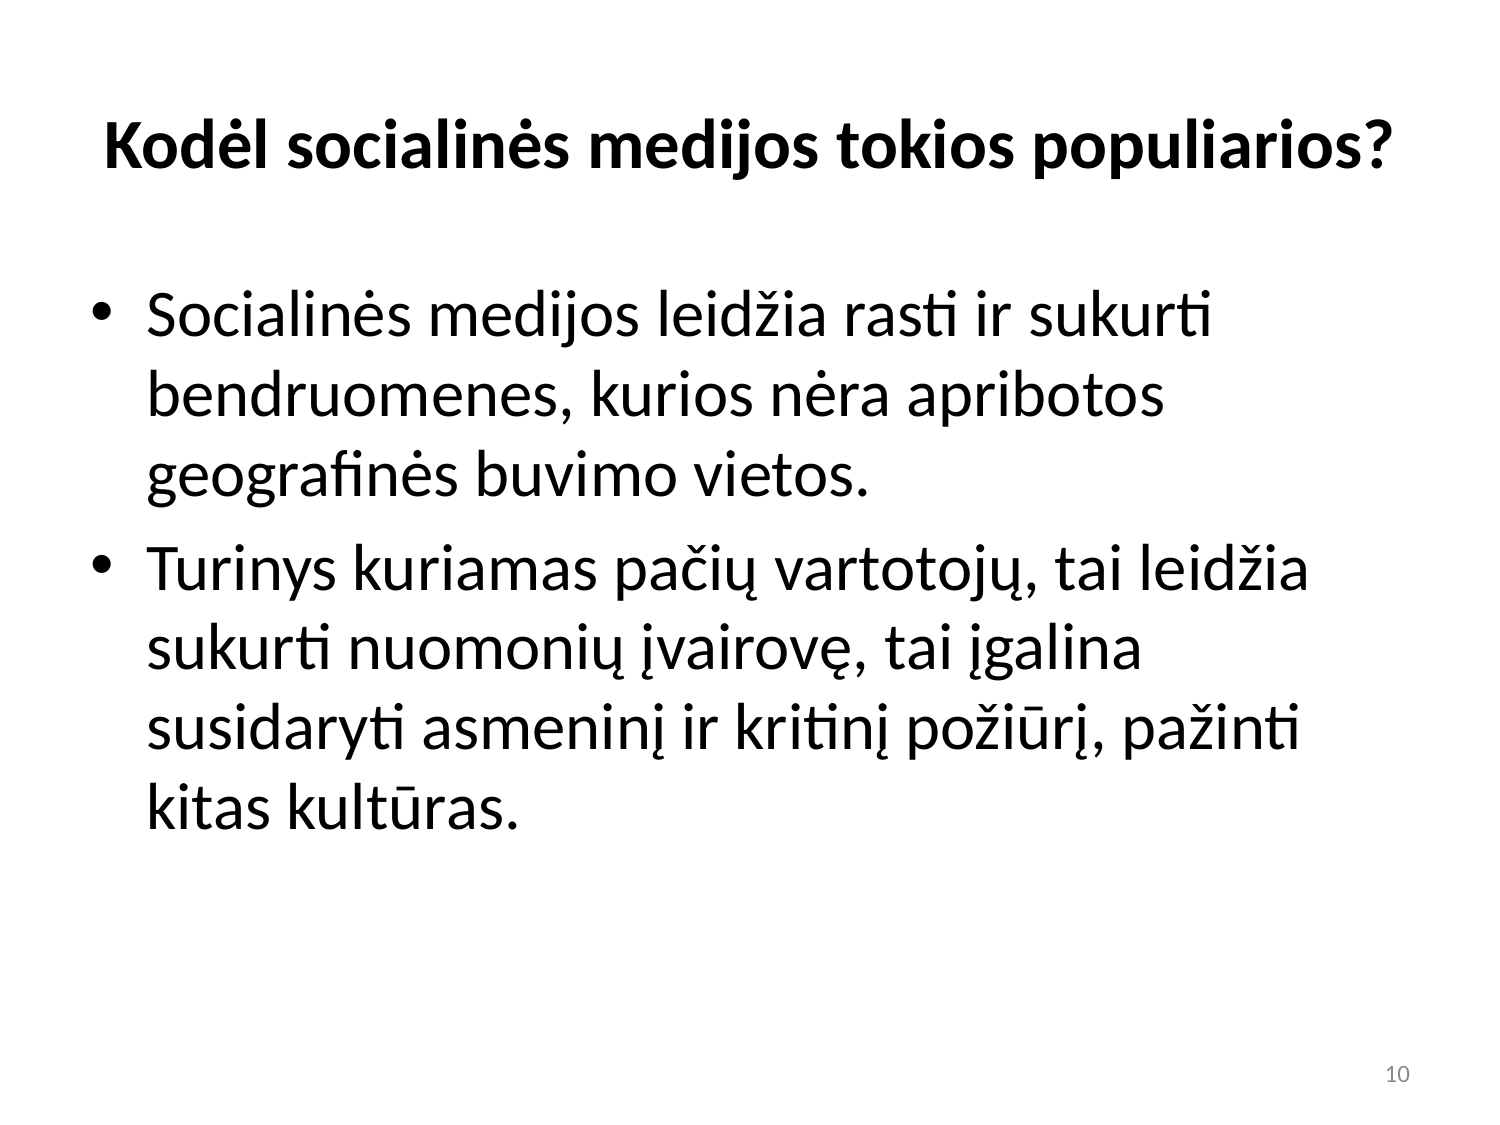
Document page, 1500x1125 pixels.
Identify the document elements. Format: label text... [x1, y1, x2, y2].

list Socialinės medijos leidžia rasti ir sukurti bendruomenes, kurios nėra apribotos geografinės buvimo vietos. Turinys kuriamas pačių vartotojų, tai leidžia sukurti nuomonių įvairovę, tai įgalina susidaryti asmeninį ir kritinį požiūrį, pažinti kitas kultūras. [75, 262, 1425, 1005]
title Kodėl socialinės medijos tokios populiarios? [75, 88, 1425, 262]
slide_number 10 [1074, 1042, 1425, 1103]
